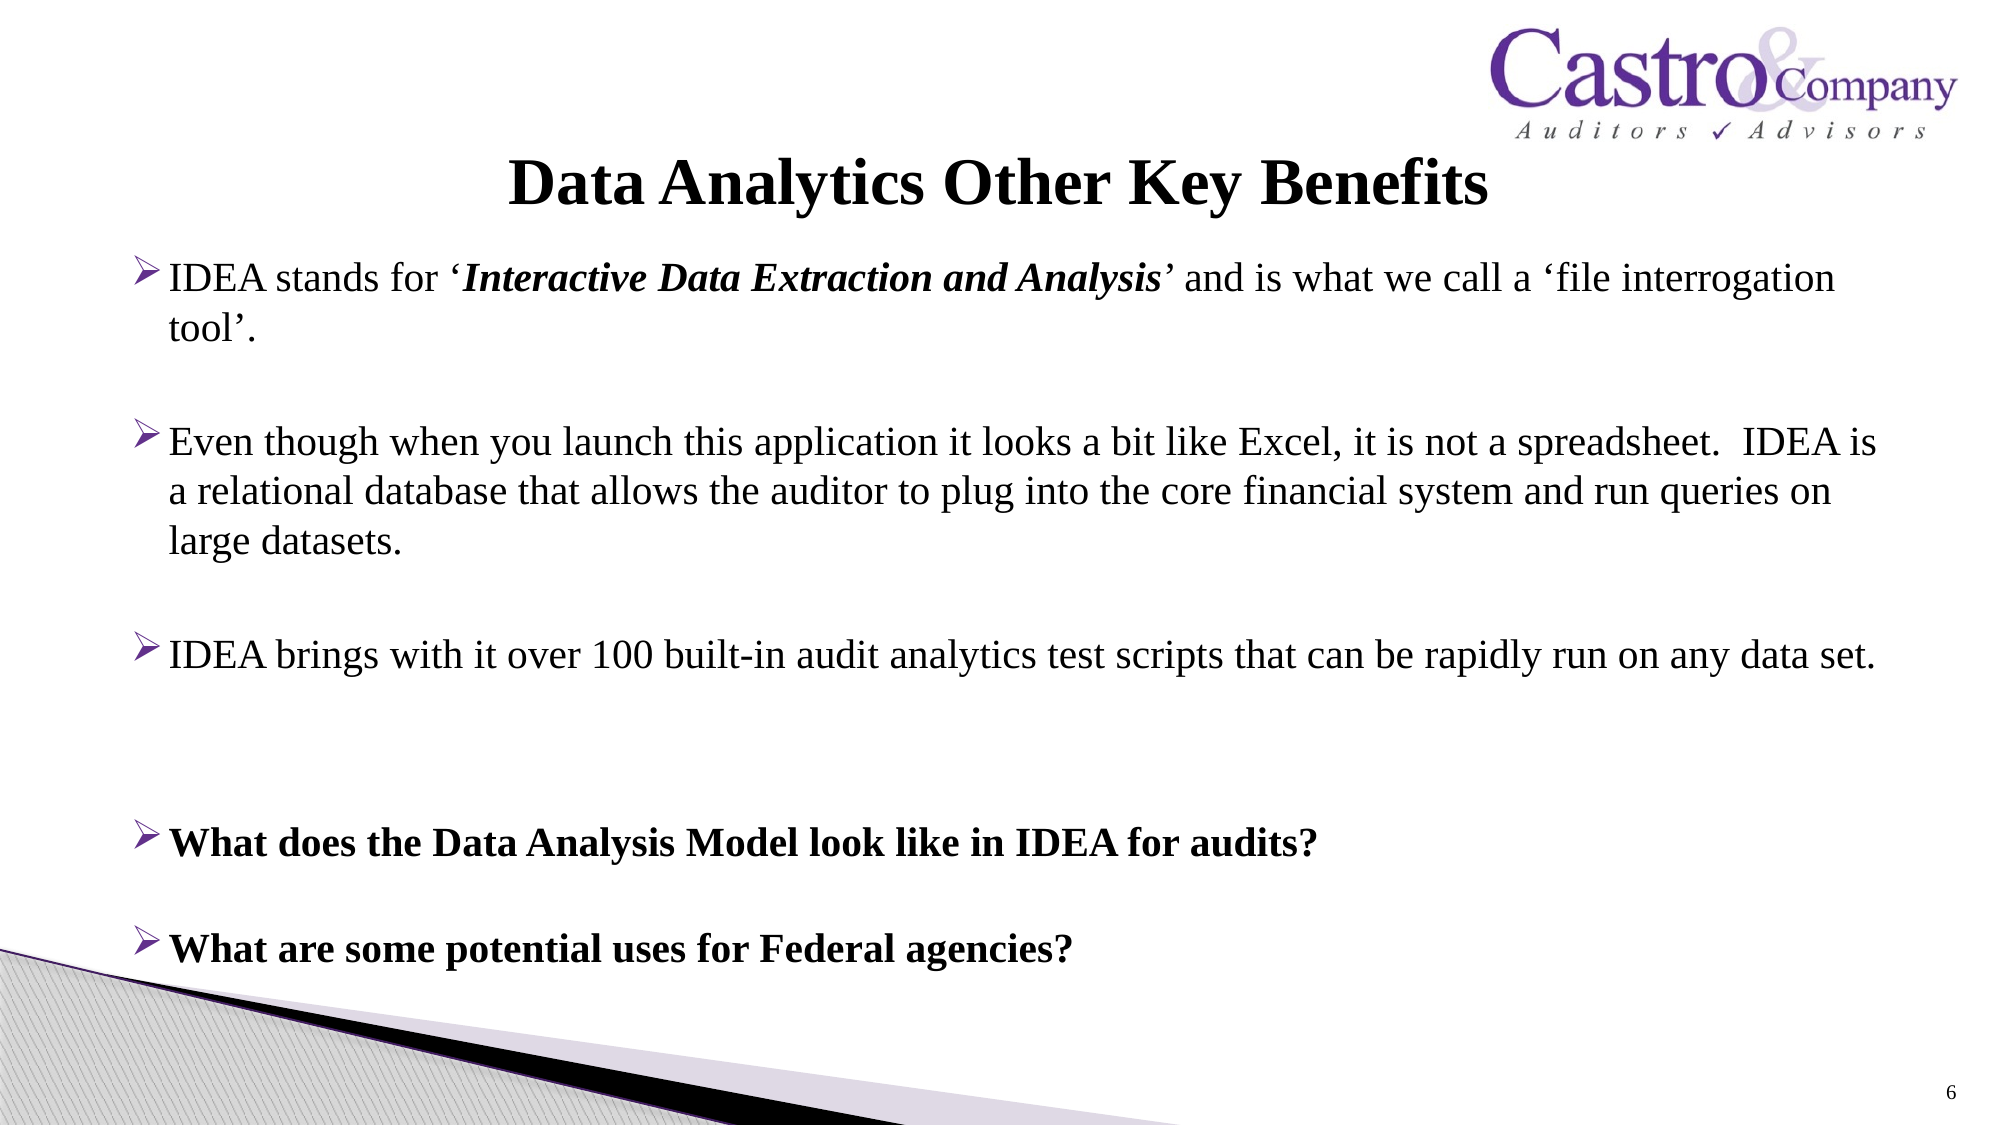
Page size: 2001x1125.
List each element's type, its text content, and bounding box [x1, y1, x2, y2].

picture [1488, 24, 1960, 142]
slide_number 6 [1891, 1051, 1972, 1112]
list IDEA stands for ‘Interactive Data Extraction and Analysis’ and is what we call a ‘file interrogation tool’. Even though when you launch this application it looks a bit like Excel, it is not a spreadsheet. IDEA is a relational database that allows the auditor to plug into the core financial system and run queries on large datasets. IDEA brings with it over 100 built-in audit analytics test scripts that can be rapidly run on any data set. What does the Data Analysis Model look like in IDEA for audits? What are some potential uses for Federal agencies? [99, 243, 1900, 986]
title Data Analytics Other Key Benefits [99, 122, 1900, 233]
